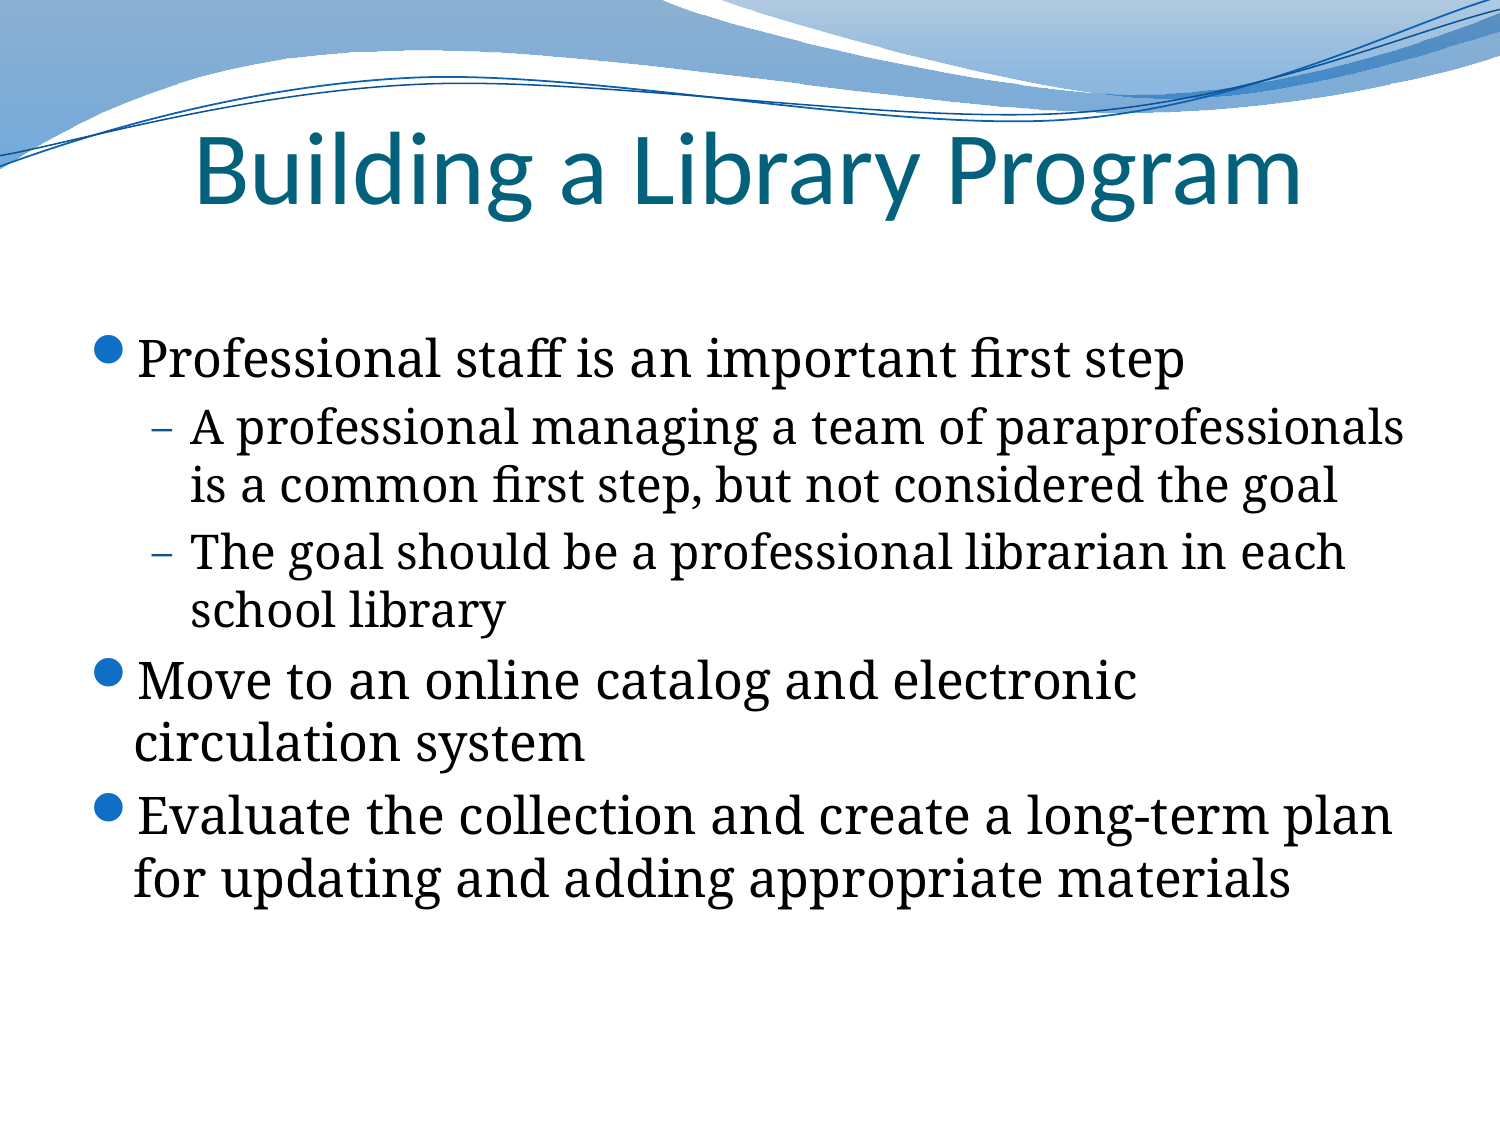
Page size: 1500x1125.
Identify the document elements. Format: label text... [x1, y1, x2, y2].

title Building a Library Program [0, 115, 1500, 226]
list Professional staff is an important first step A professional managing a team of paraprofessionals is a common first step, but not considered the goal The goal should be a professional librarian in each school library Move to an online catalog and electronic circulation system Evaluate the collection and create a long-term plan for updating and adding appropriate materials [74, 317, 1426, 1038]
